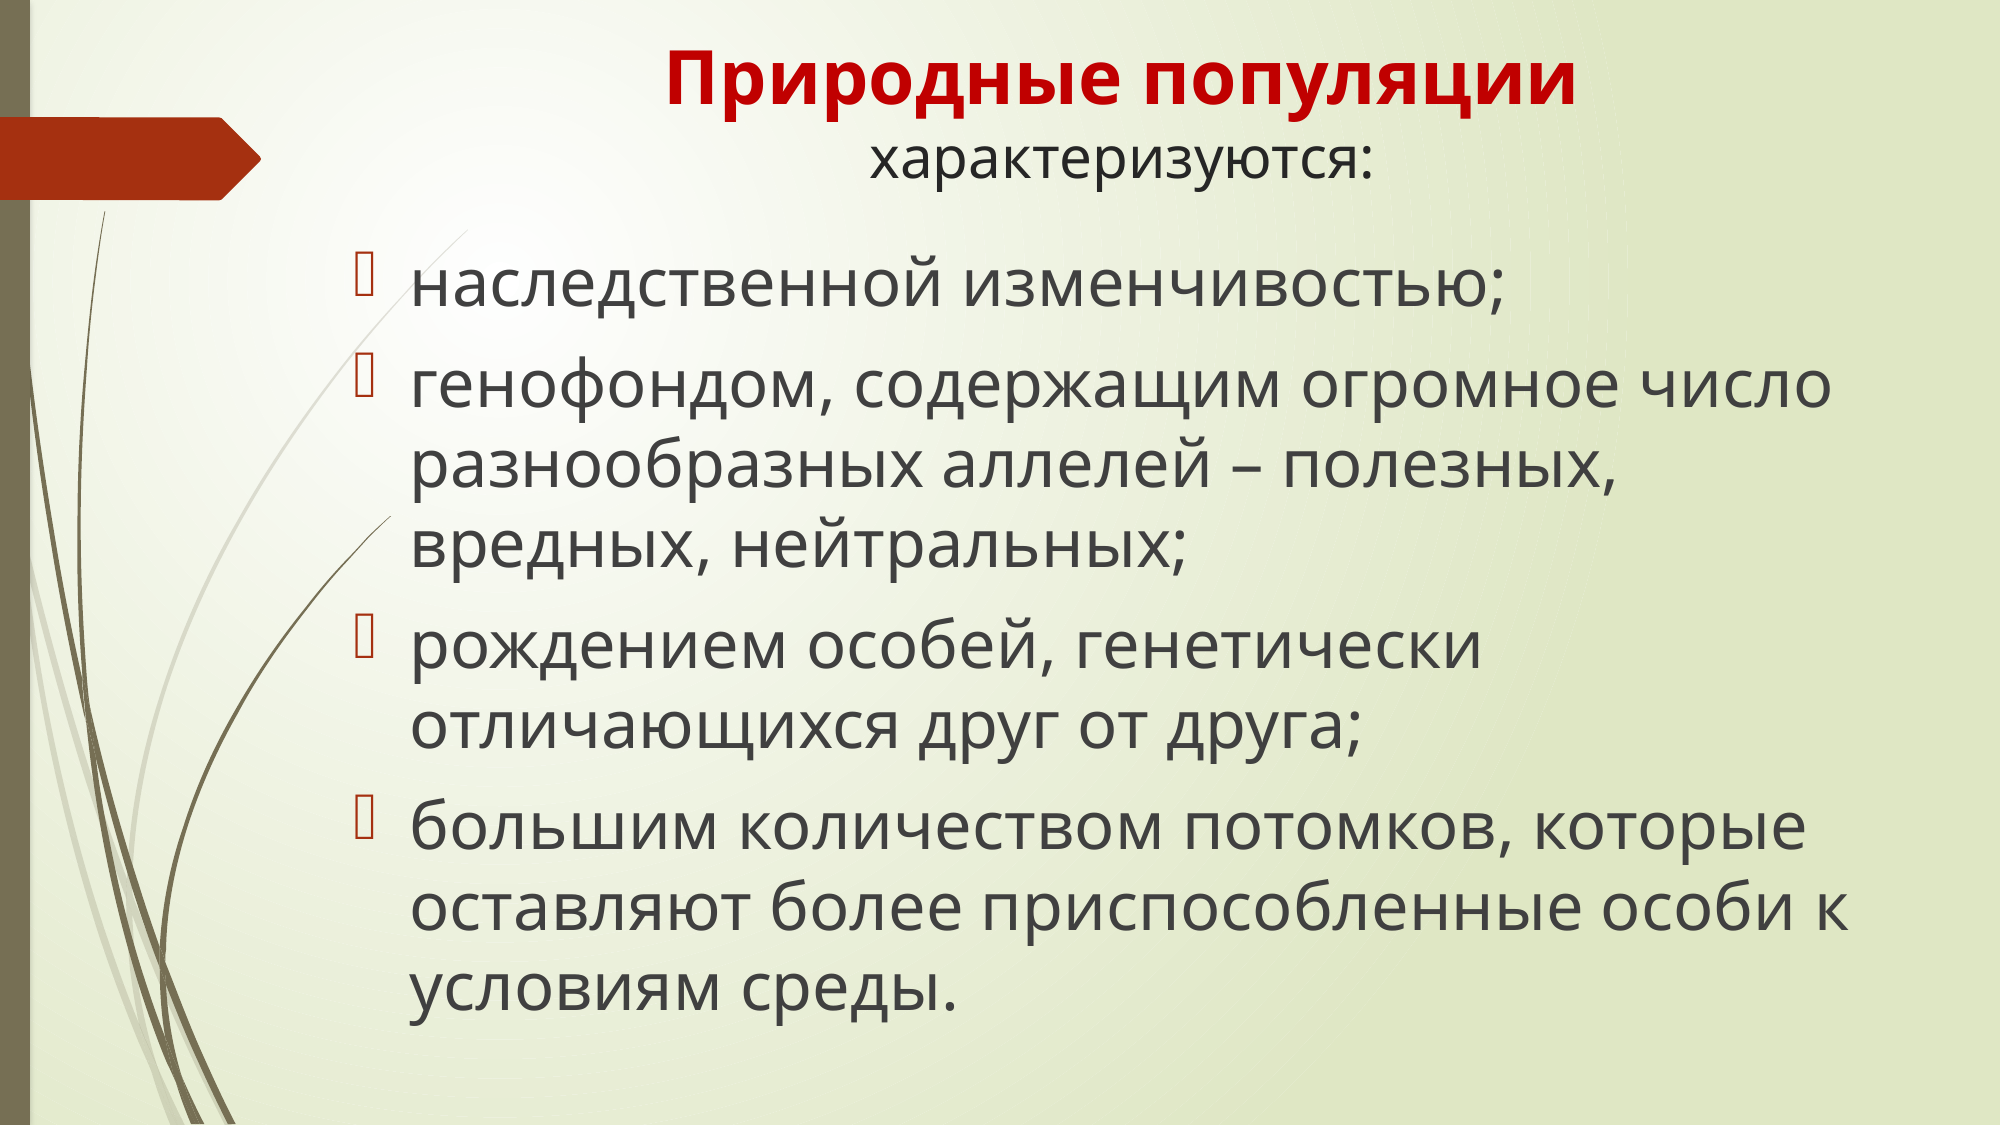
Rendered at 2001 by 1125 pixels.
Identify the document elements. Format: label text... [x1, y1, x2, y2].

list наследственной изменчивостью; генофондом, содержащим огромное число разнообразных аллелей – полезных, вредных, нейтральных; рождением особей, генетически отличающихся друг от друга; большим количеством потомков, которые оставляют более приспособленные особи к условиям среды. [338, 232, 1907, 1063]
title Природные популяции характеризуются: [391, 22, 1854, 232]
